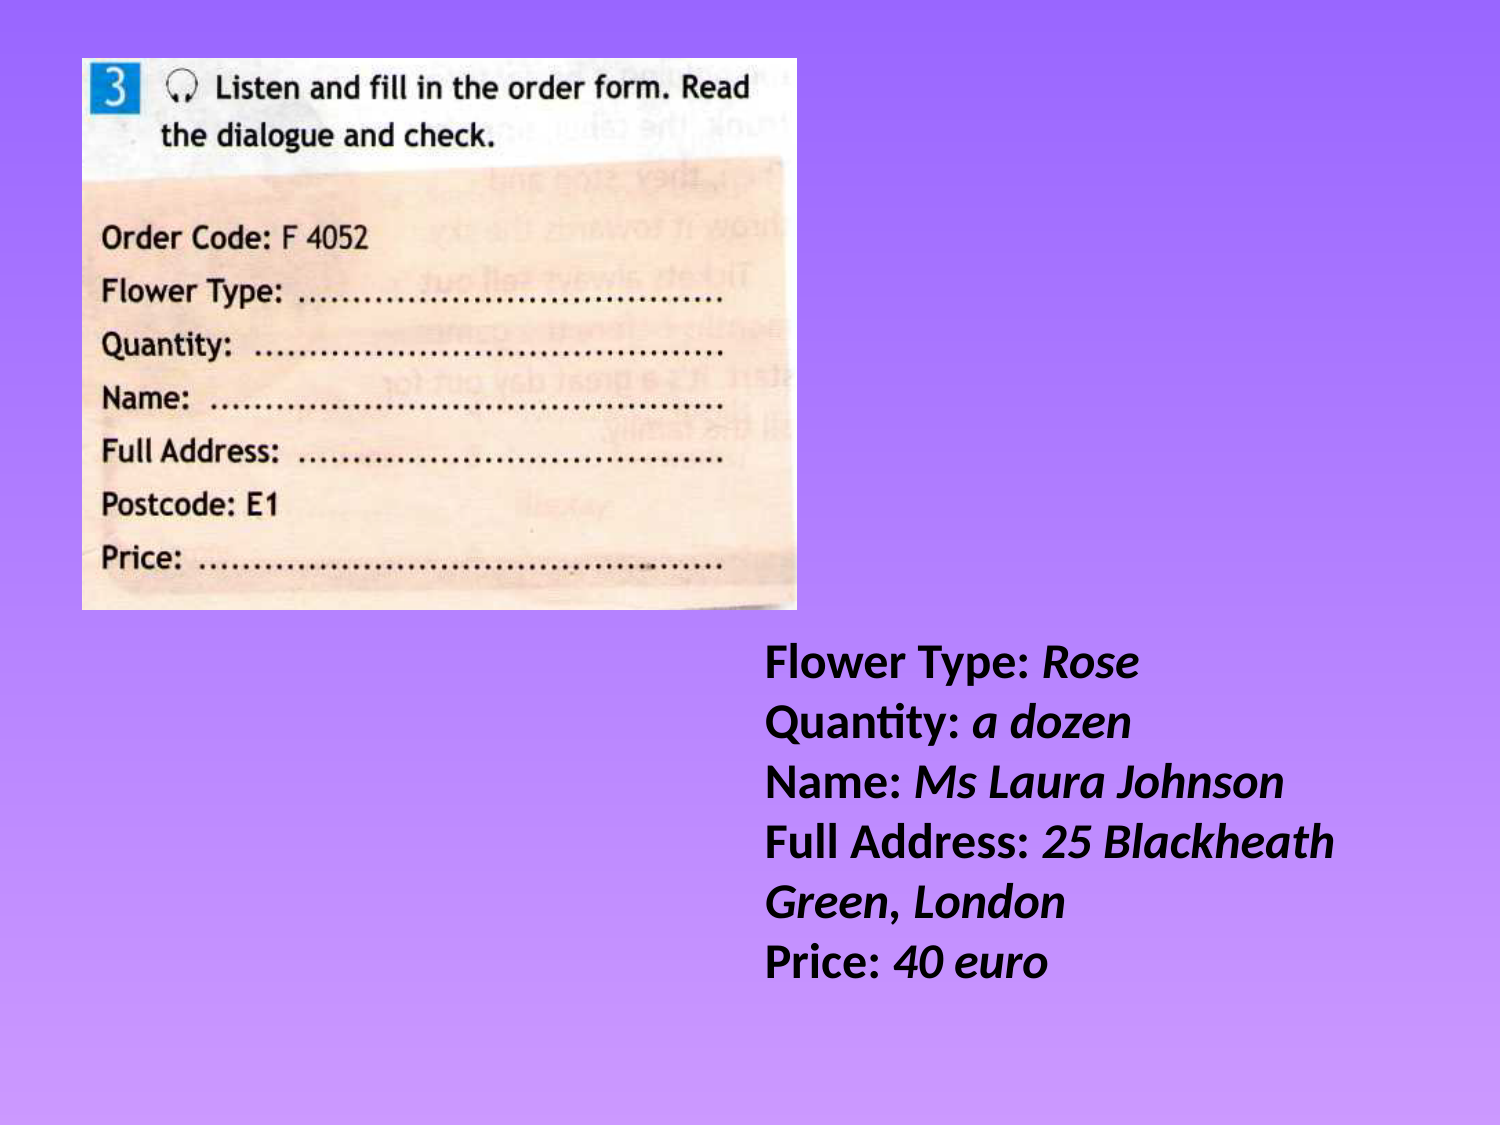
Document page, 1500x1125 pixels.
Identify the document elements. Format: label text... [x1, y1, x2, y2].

text_box Flower Type: Rose Quantity: a dozen Name: Ms Laura Johnson Full Address: 25 Blackheath Green, London Price: 40 euro [750, 621, 1430, 996]
picture [81, 58, 798, 610]
